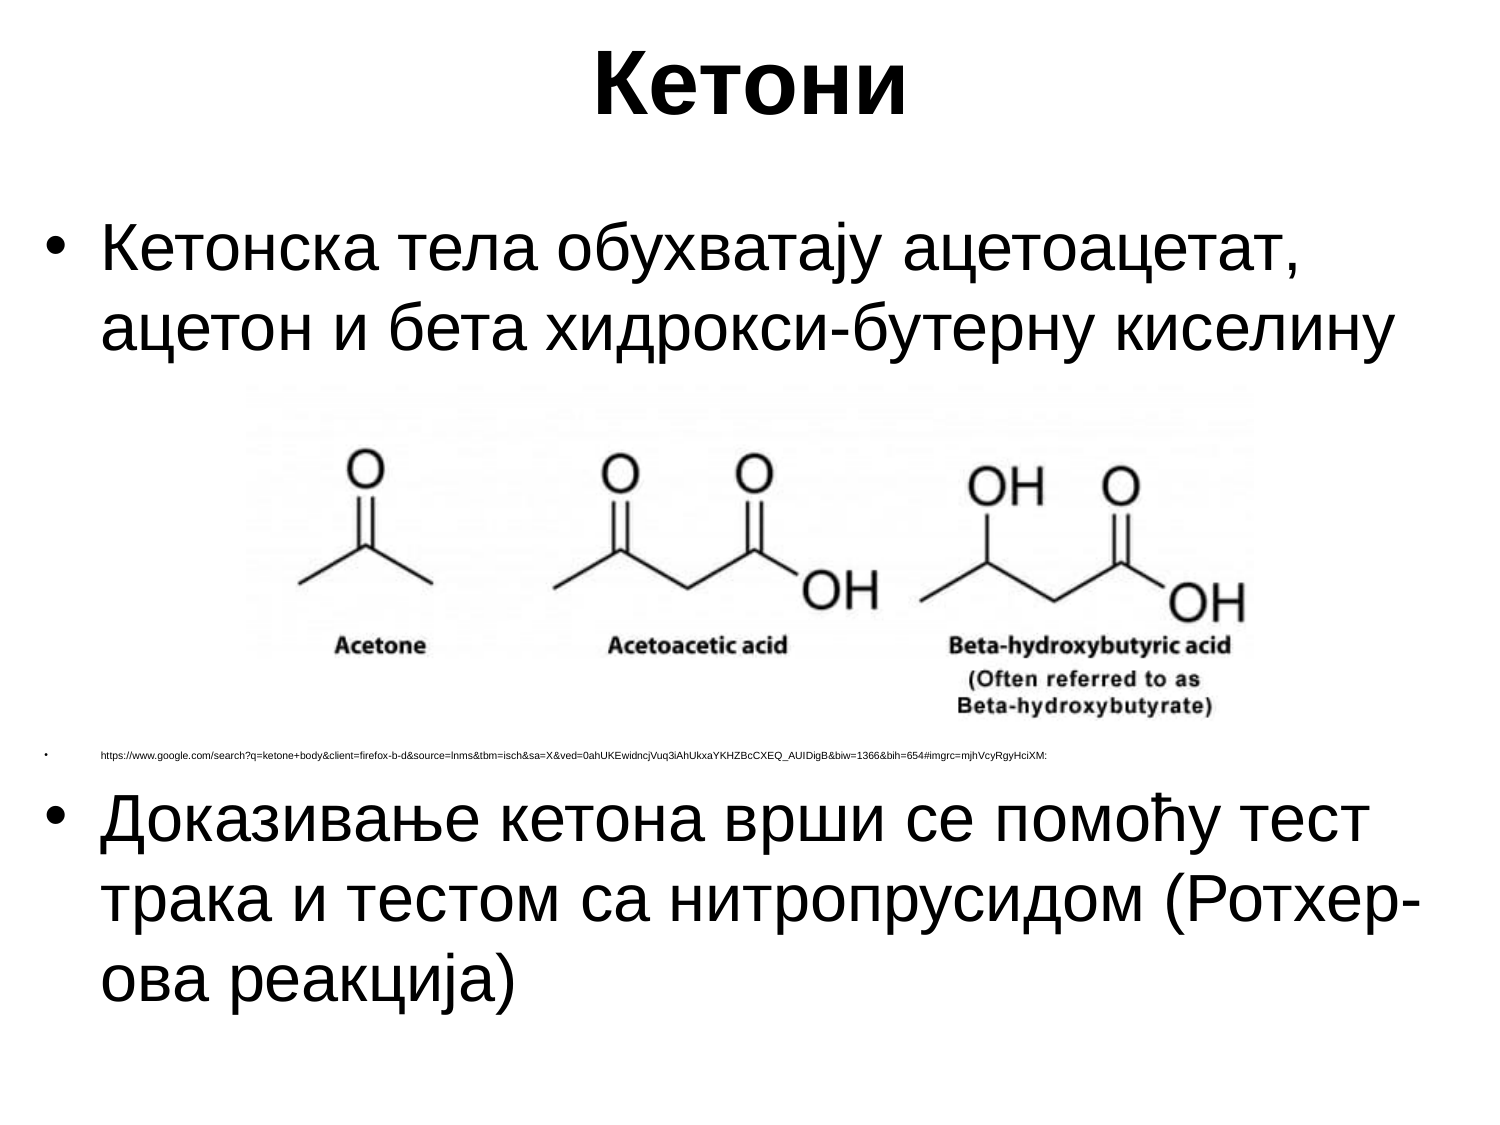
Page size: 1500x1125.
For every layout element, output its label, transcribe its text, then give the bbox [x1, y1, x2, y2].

picture [245, 382, 1255, 743]
title Кетони [76, 1, 1427, 154]
list Кетонска тела обухватају ацетоацетат, ацетон и бета хидрокси-бутерну киселину https://www.google.com/search?q=ketone+body&client=firefox-b-d&source=lnms&tbm=isch&sa=X&ved=0ahUKEwidncjVuq3iAhUkxaYKHZBcCXEQ_AUIDigB&biw=1366&bih=654#imgrc=mjhVcyRgyHciXM: Доказивање кетона врши се пoмоћу тест трака и тестом са нитропрусидом (Ротхер-ова реакција) [29, 196, 1471, 1094]
